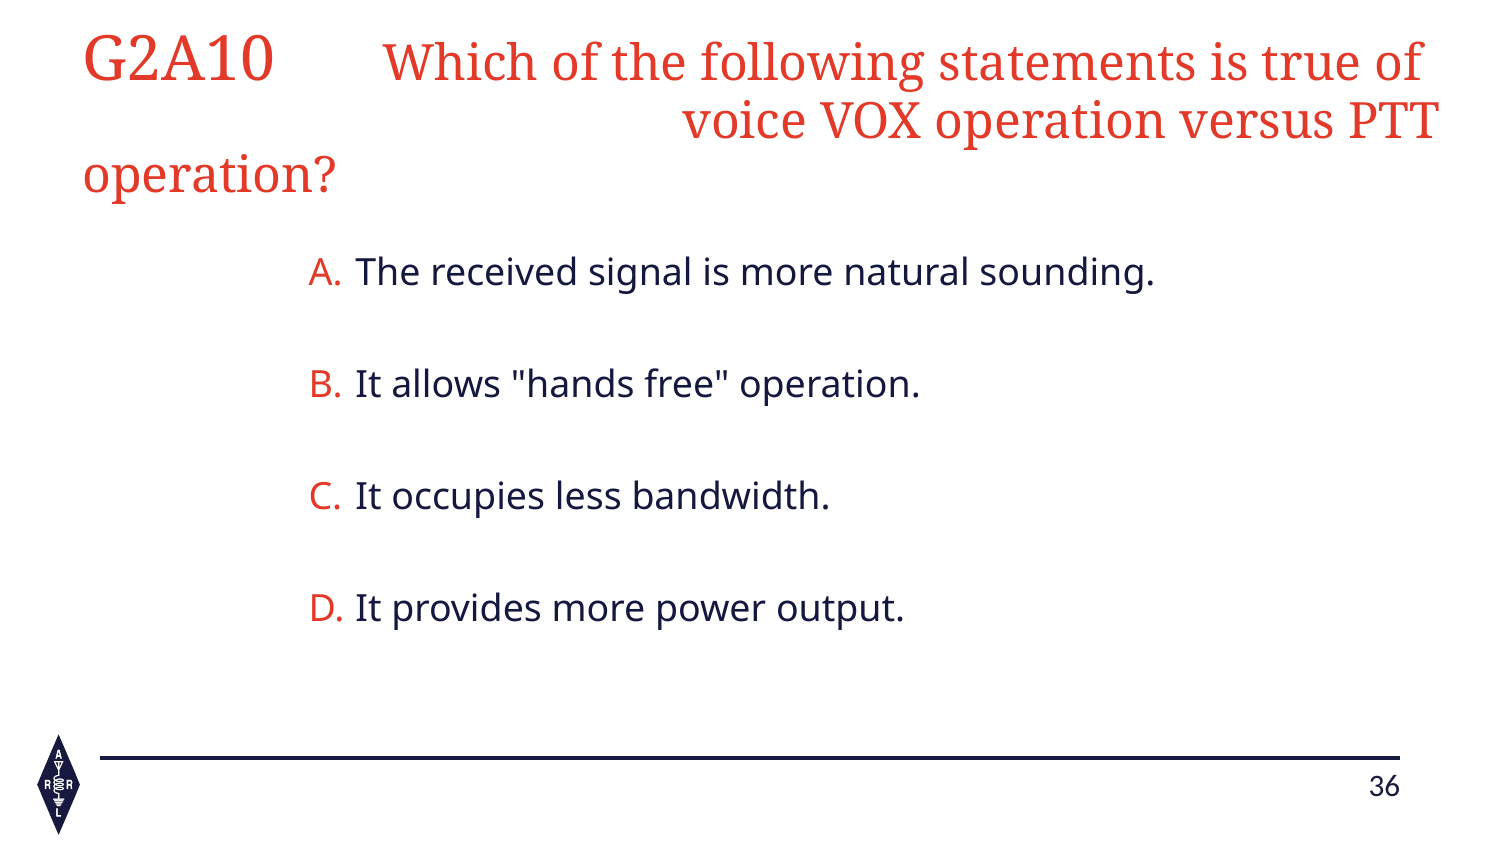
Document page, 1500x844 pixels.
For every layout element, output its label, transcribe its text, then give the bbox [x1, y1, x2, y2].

slide_number 36 [1302, 761, 1400, 807]
picture [37, 734, 80, 835]
list The received signal is more natural sounding. It allows "hands free" operation. It occupies less bandwidth. It provides more power output. [308, 247, 1233, 663]
title G2A10 Which of the following statements is true of voice VOX operation versus PTT operation? [82, 15, 1459, 177]
